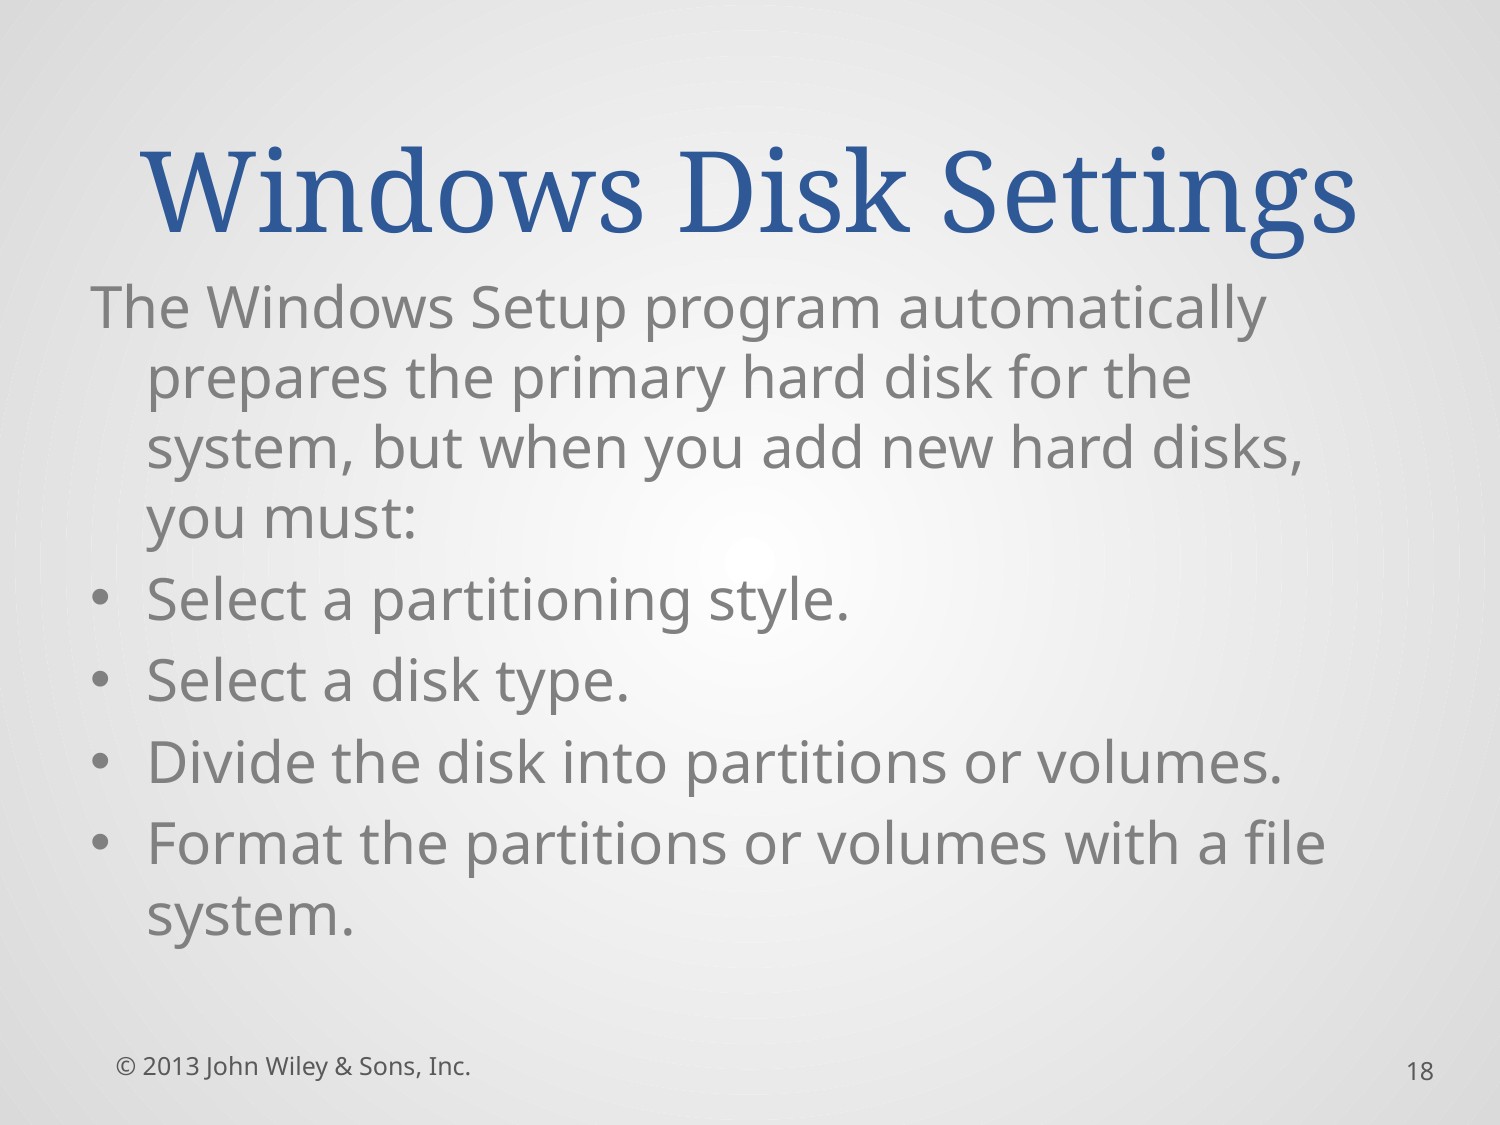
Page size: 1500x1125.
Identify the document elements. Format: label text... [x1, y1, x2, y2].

title Windows Disk Settings [75, 0, 1425, 262]
footer © 2013 John Wiley & Sons, Inc. [108, 1037, 576, 1098]
slide_number 18 [1401, 1042, 1494, 1103]
list The Windows Setup program automatically prepares the primary hard disk for the system, but when you add new hard disks, you must: Select a partitioning style. Select a disk type. Divide the disk into partitions or volumes. Format the partitions or volumes with a file system. [75, 262, 1425, 1005]
